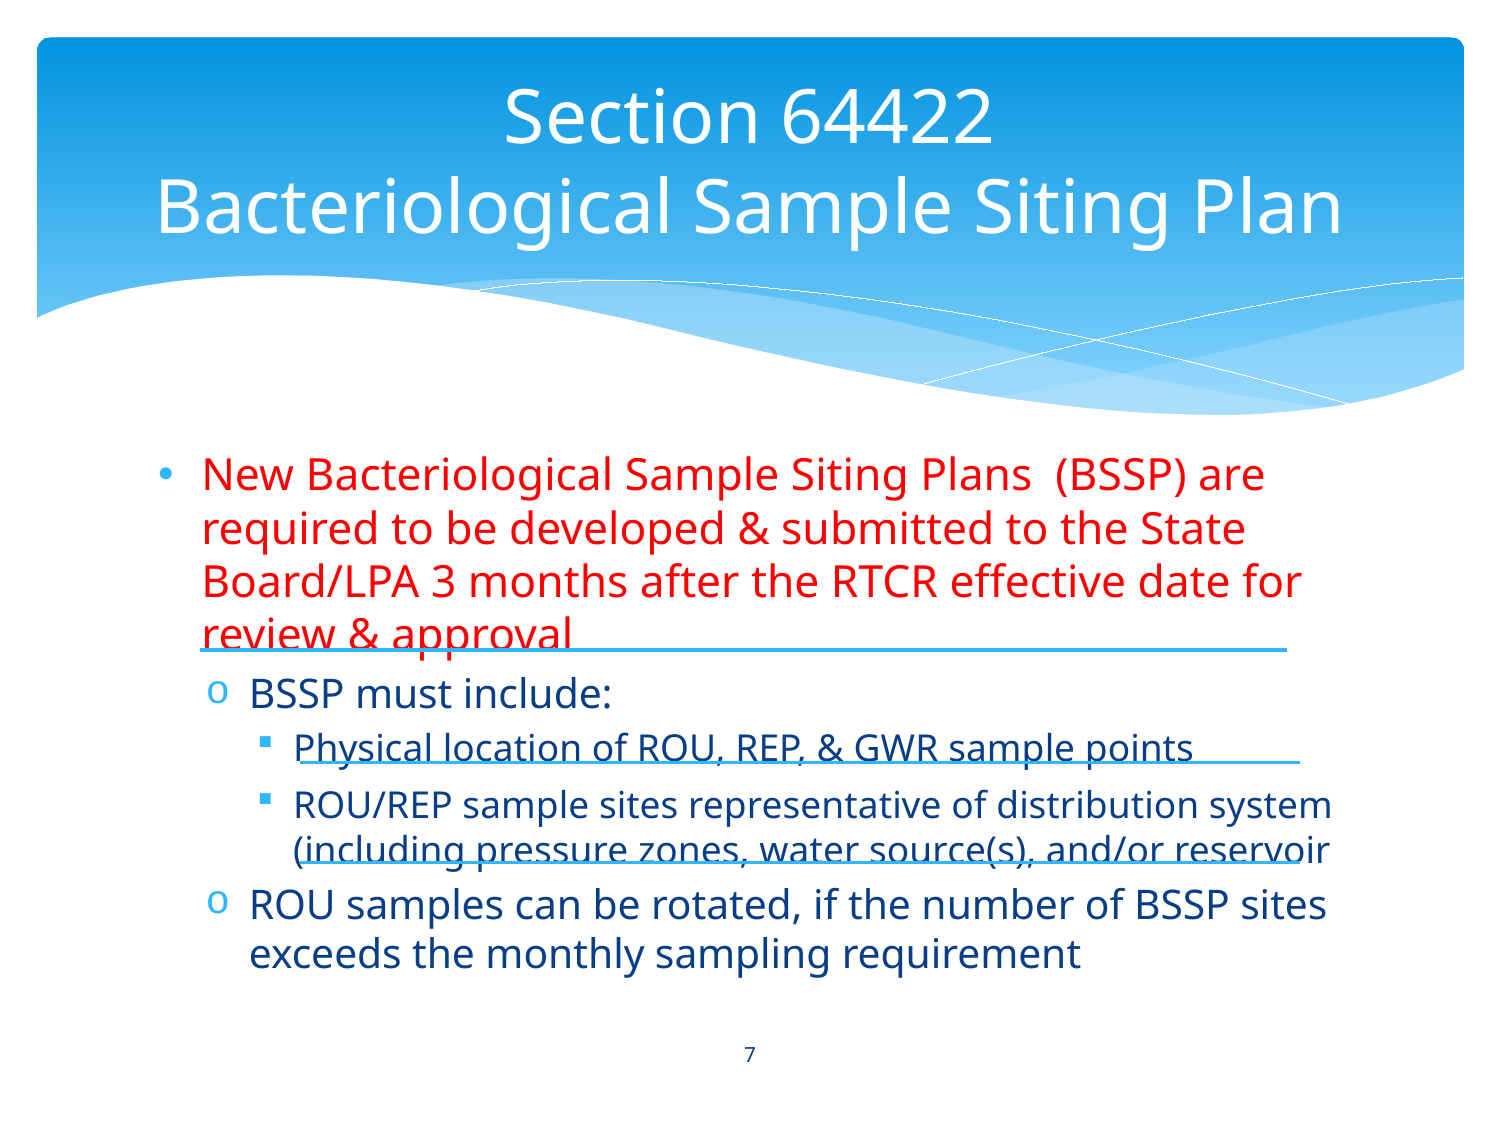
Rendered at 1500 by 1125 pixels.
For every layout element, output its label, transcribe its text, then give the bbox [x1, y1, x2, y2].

slide_number 7 [654, 1025, 846, 1086]
list New Bacteriological Sample Siting Plans (BSSP) are required to be developed & submitted to the State Board/LPA 3 months after the RTCR effective date for review & approval BSSP must include: Physical location of ROU, REP, & GWR sample points ROU/REP sample sites representative of distribution system (including pressure zones, water source(s), and/or reservoir ROU samples can be rotated, if the number of BSSP sites exceeds the monthly sampling requirement [143, 438, 1359, 1005]
title Section 64422 Bacteriological Sample Siting Plan [75, 55, 1425, 261]
